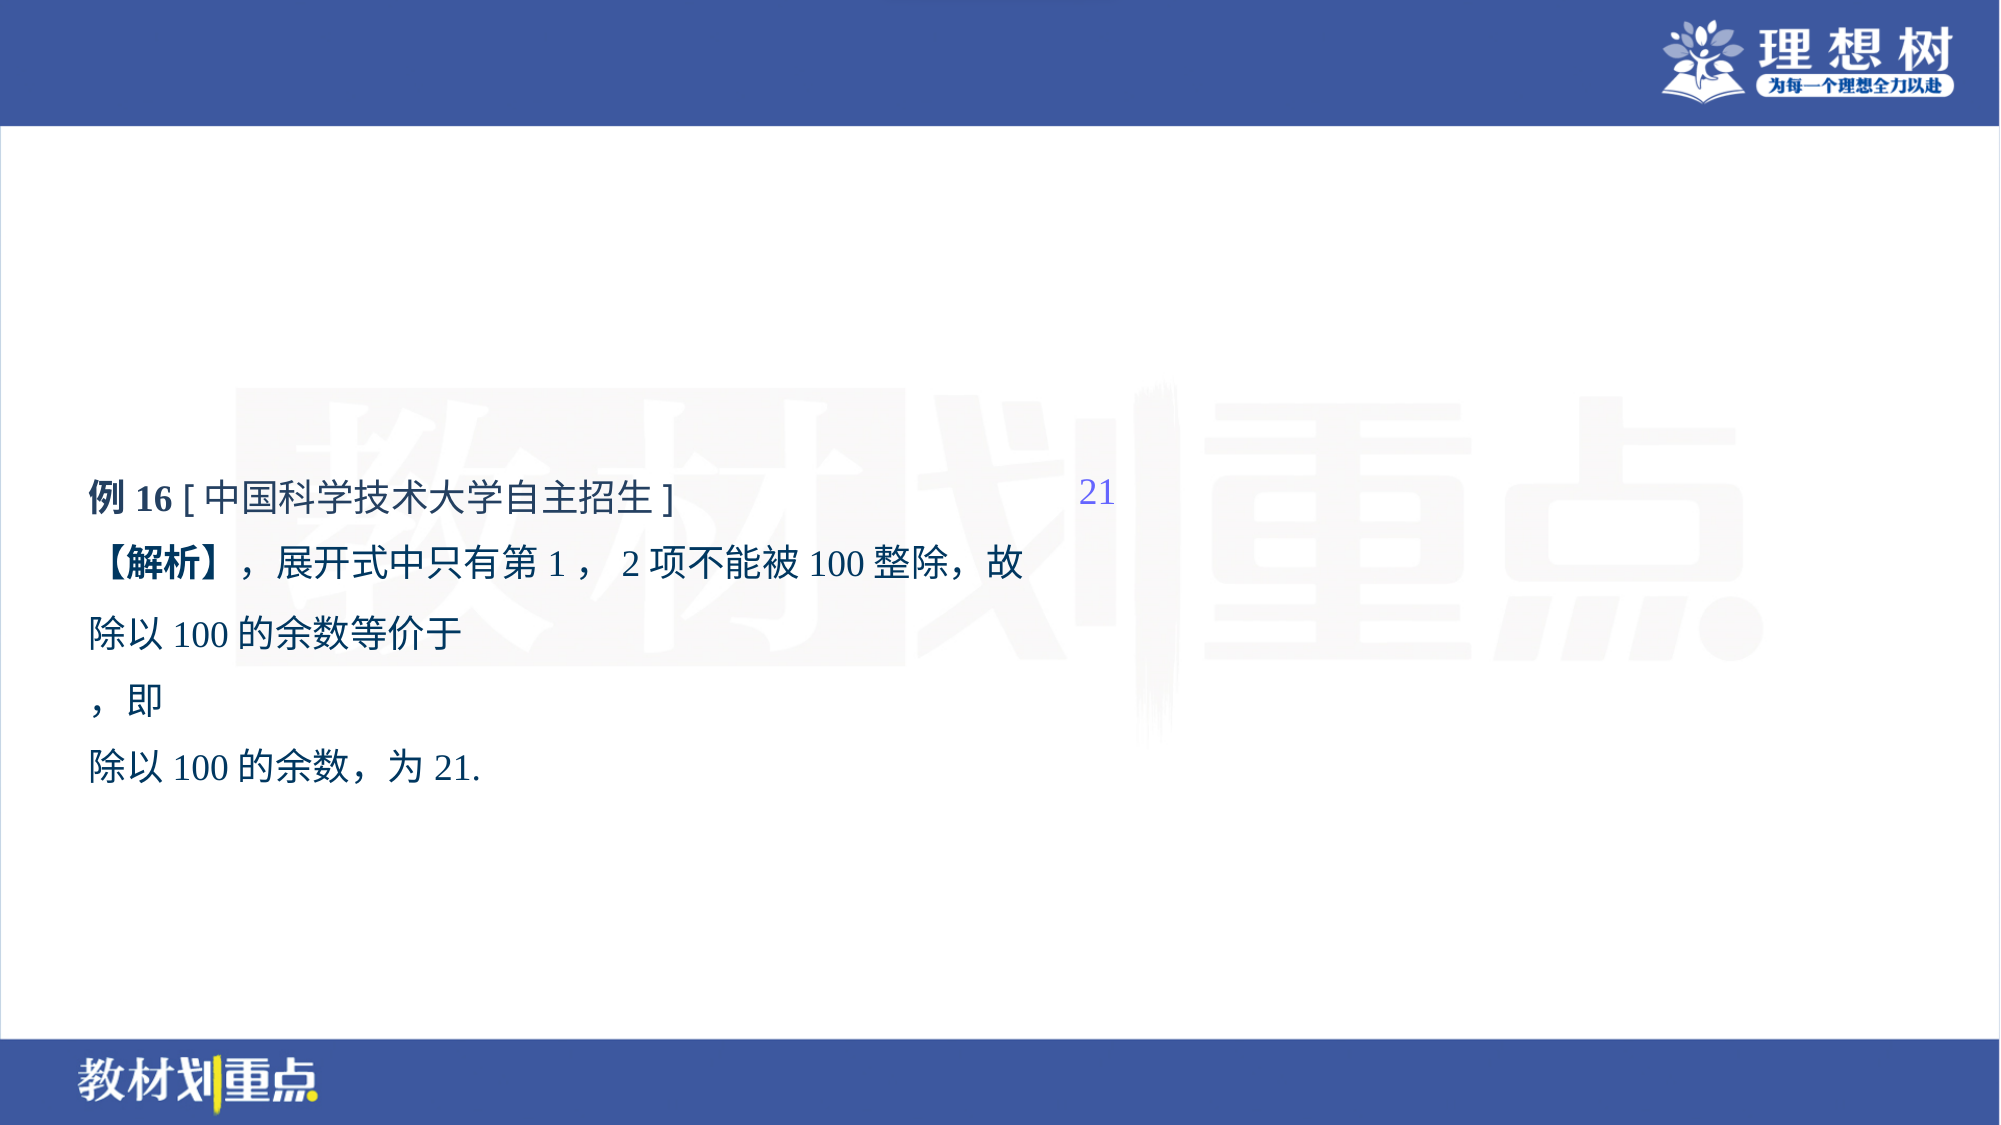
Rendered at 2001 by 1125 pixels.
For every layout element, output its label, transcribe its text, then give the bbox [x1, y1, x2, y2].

picture [0, 0, 2000, 1125]
text_box 21 [1065, 445, 1130, 506]
